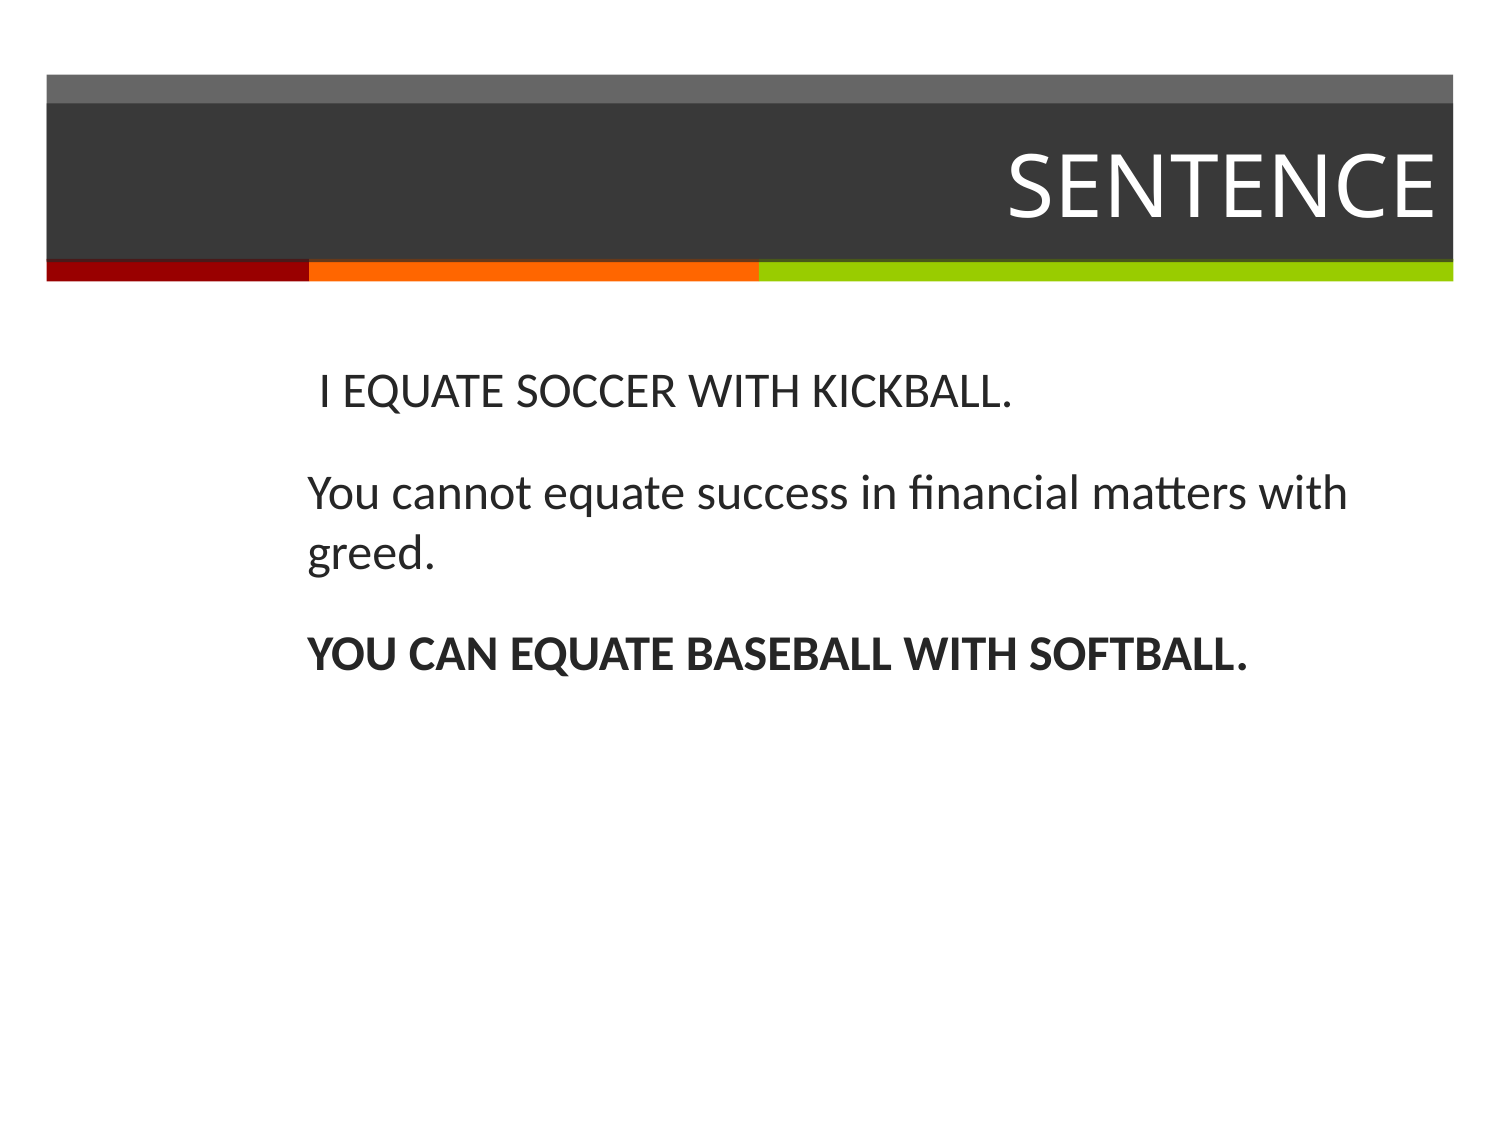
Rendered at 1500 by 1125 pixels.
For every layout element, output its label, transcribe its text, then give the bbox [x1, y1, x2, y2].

list I EQUATE SOCCER WITH KICKBALL. You cannot equate success in financial matters with greed. YOU CAN EQUATE BASEBALL WITH SOFTBALL. [292, 350, 1454, 1005]
title SENTENCE [46, 103, 1454, 263]
